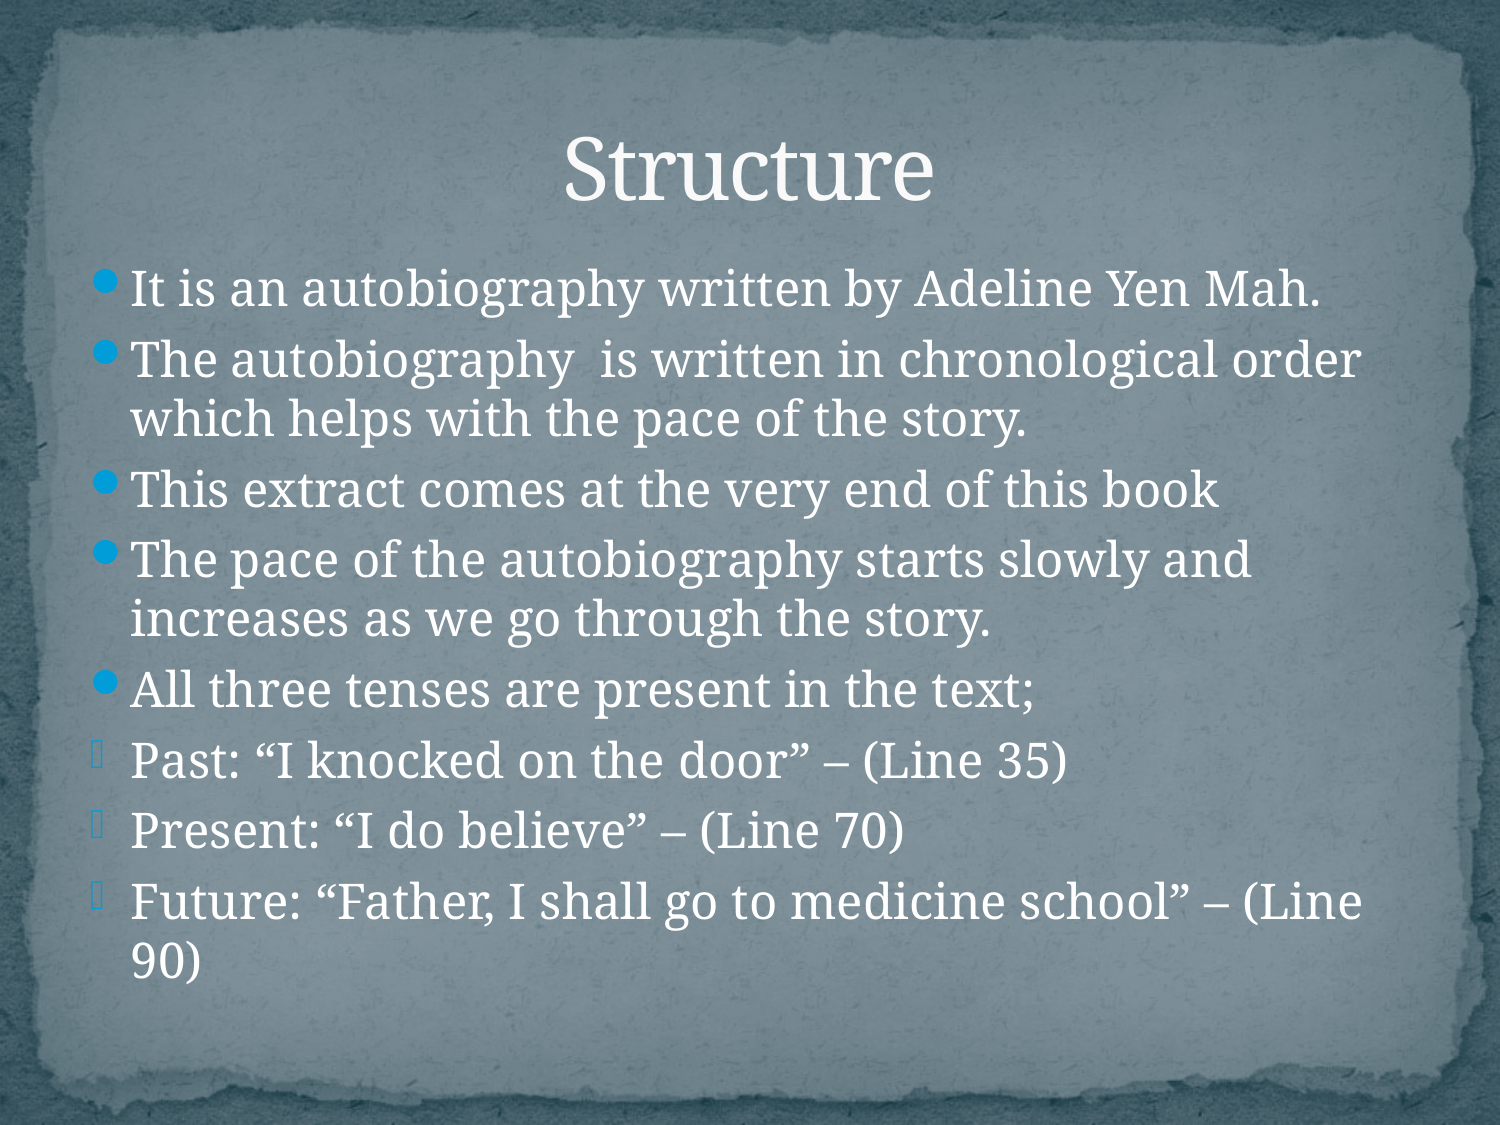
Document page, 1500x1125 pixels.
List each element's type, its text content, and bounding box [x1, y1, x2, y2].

title Structure [74, 24, 1425, 225]
list It is an autobiography written by Adeline Yen Mah. The autobiography is written in chronological order which helps with the pace of the story. This extract comes at the very end of this book The pace of the autobiography starts slowly and increases as we go through the story. All three tenses are present in the text; Past: “I knocked on the door” – (Line 35) Present: “I do believe” – (Line 70) Future: “Father, I shall go to medicine school” – (Line 90) [75, 249, 1425, 1000]
